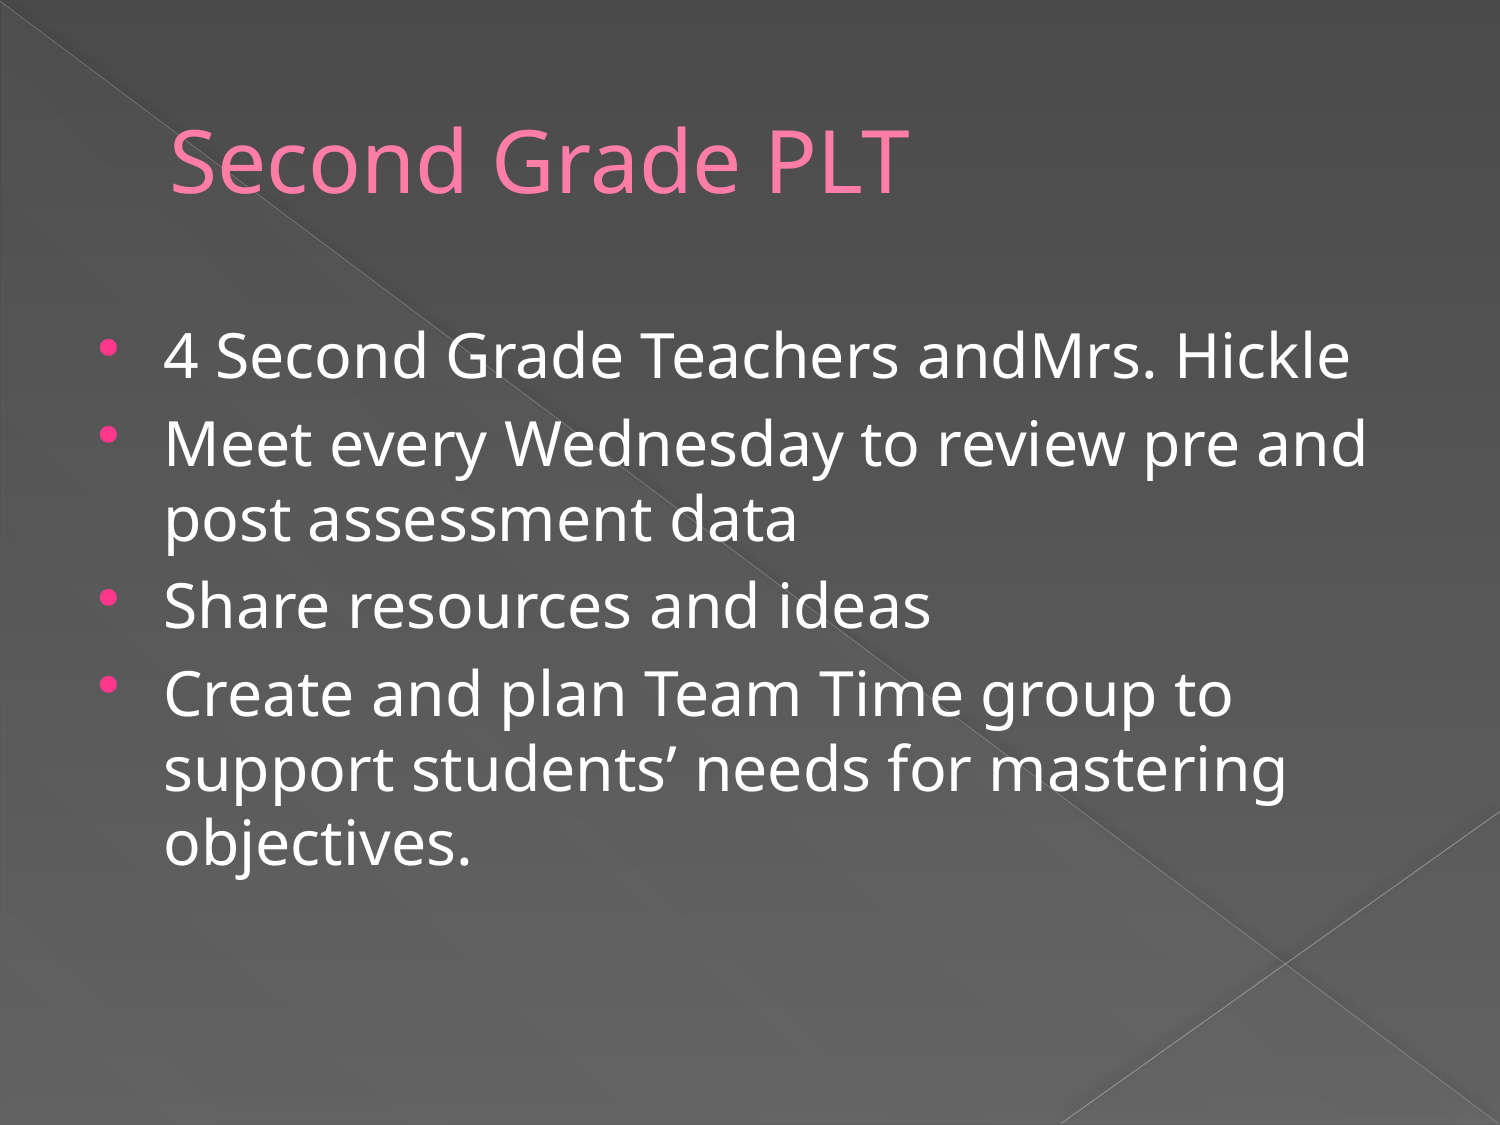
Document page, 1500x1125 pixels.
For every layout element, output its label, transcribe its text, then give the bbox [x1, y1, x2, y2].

list 4 Second Grade Teachers andMrs. Hickle Meet every Wednesday to review pre and post assessment data Share resources and ideas Create and plan Team Time group to support students’ needs for mastering objectives. [75, 308, 1425, 1059]
title Second Grade PLT [75, 43, 1425, 274]
